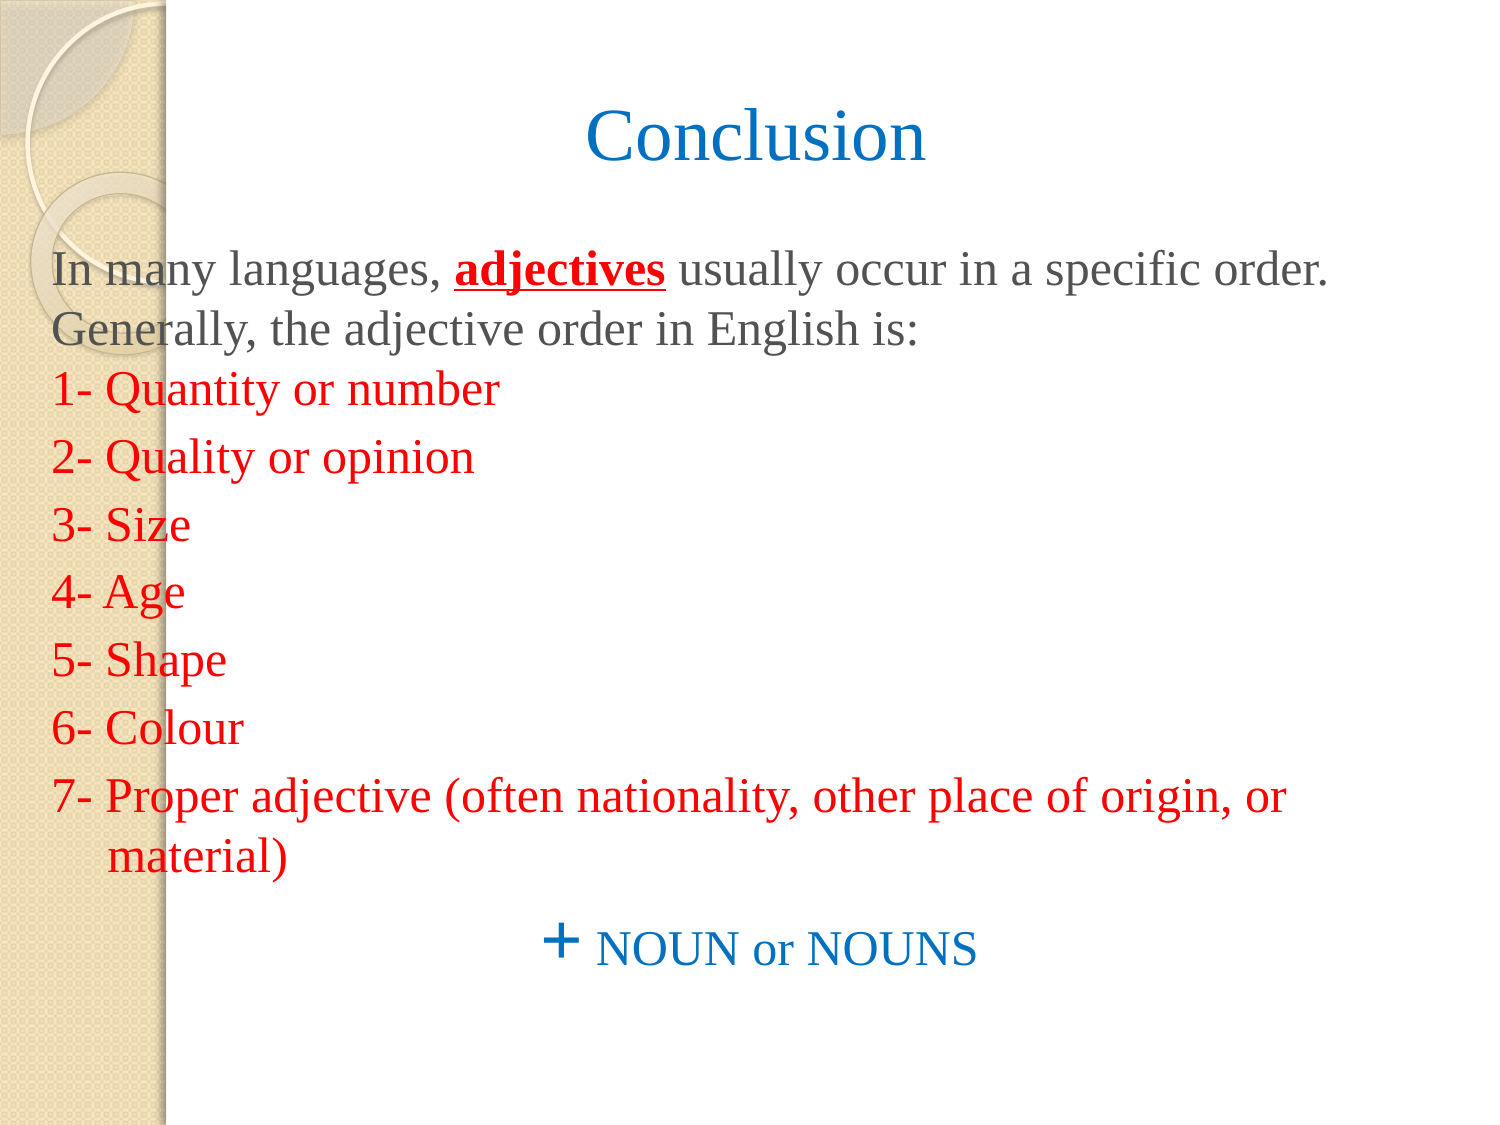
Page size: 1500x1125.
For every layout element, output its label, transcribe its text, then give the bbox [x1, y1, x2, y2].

text_box Conclusion In many languages, adjectives usually occur in a specific order. Generally, the adjective order in English is: 1- Quantity or number 2- Quality or opinion 3- Size 4- Age 5- Shape 6- Colour 7- Proper adjective (often nationality, other place of origin, or material) + NOUN or NOUNS [36, 78, 1495, 988]
